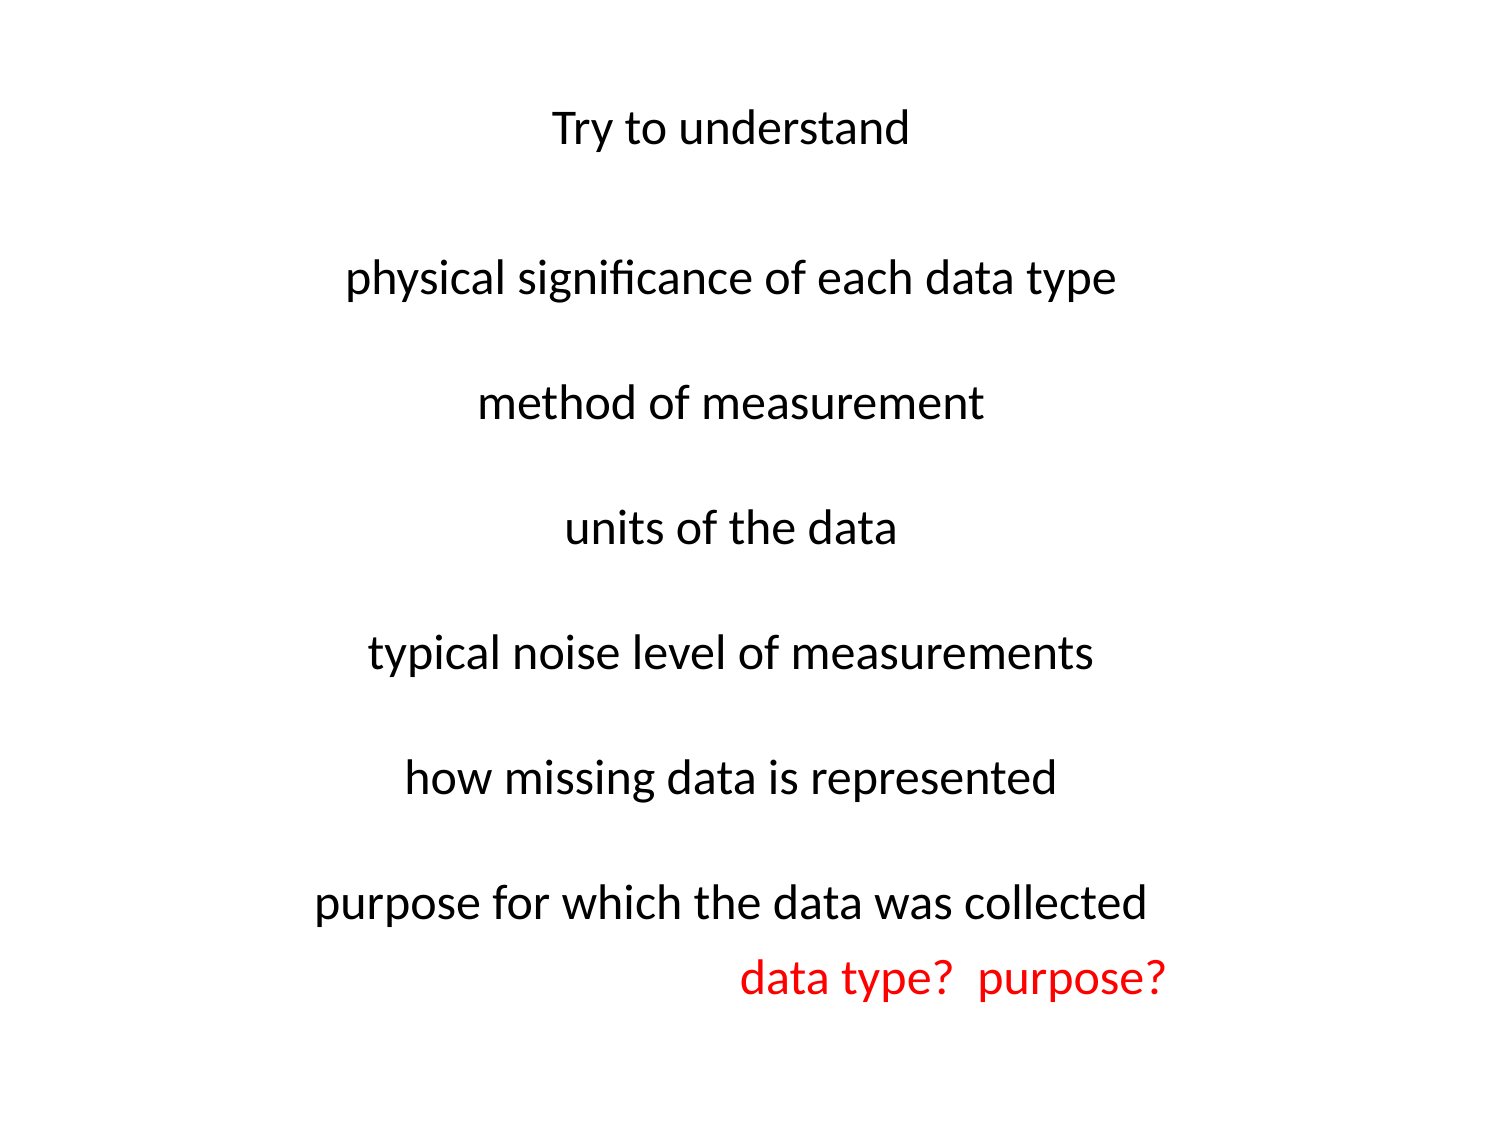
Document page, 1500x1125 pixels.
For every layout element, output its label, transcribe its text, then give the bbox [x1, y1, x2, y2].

text_box units of the data [287, 487, 1175, 562]
text_box physical significance of each data type [287, 237, 1175, 313]
text_box typical noise level of measurements [287, 611, 1175, 687]
text_box method of measurement [287, 362, 1175, 438]
text_box Try to understand [287, 87, 1175, 163]
text_box how missing data is represented [287, 736, 1175, 812]
text_box purpose for which the data was collected [287, 861, 1175, 937]
text_box data type? purpose? [724, 936, 1475, 1012]
